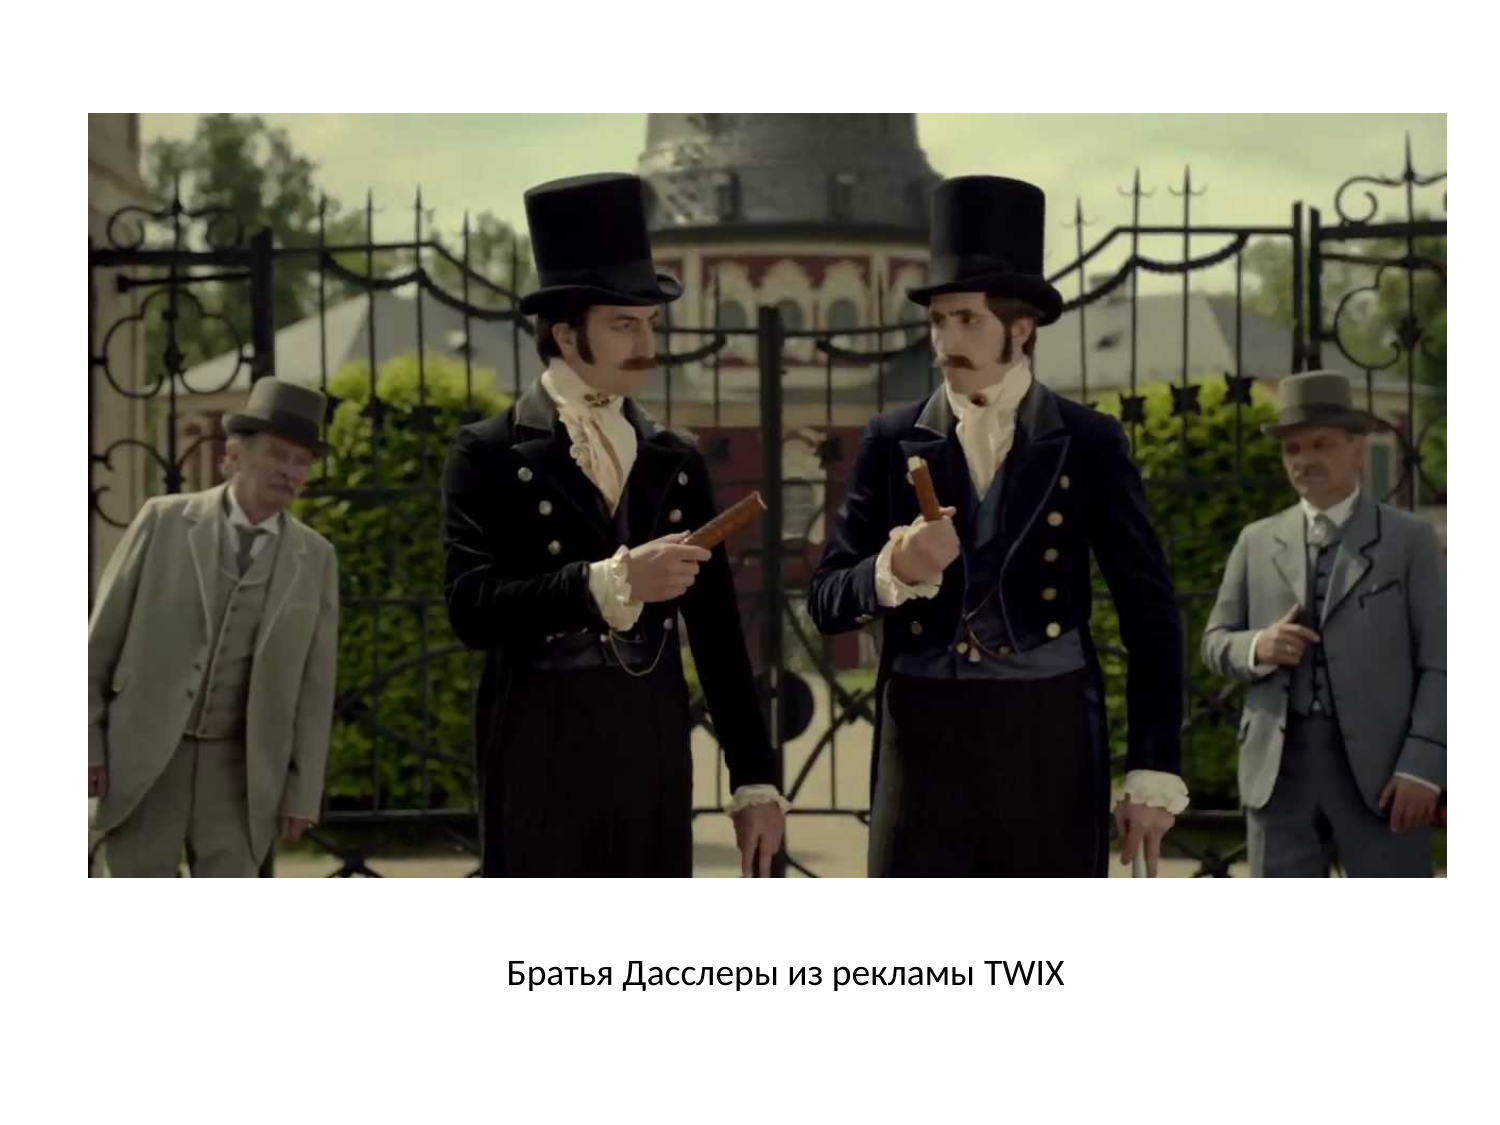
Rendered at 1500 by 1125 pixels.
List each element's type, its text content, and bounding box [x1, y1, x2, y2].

text_box Братья Дасслеры из рекламы TWIX [491, 940, 1080, 1001]
picture [88, 113, 1447, 878]
